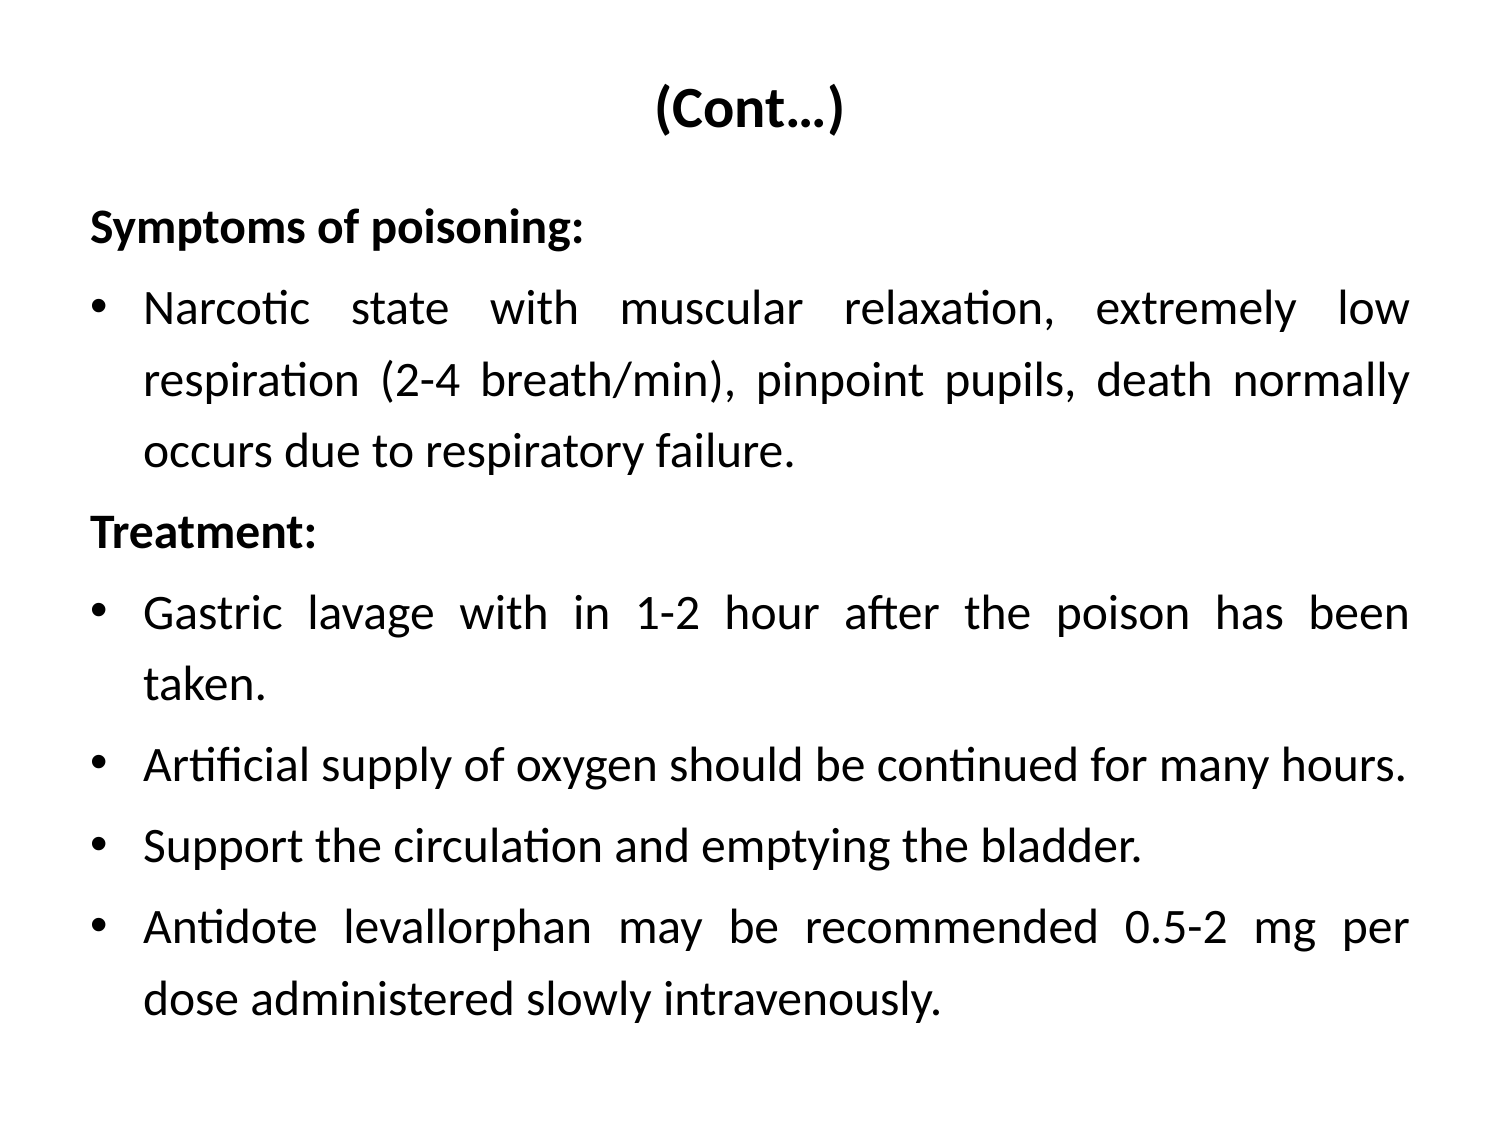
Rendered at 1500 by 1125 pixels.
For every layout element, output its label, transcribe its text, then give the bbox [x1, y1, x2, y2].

title (Cont…) [75, 45, 1425, 163]
list Symptoms of poisoning: Narcotic state with muscular relaxation, extremely low respiration (2-4 breath/min), pinpoint pupils, death normally occurs due to respiratory failure. Treatment: Gastric lavage with in 1-2 hour after the poison has been taken. Artificial supply of oxygen should be continued for many hours. Support the circulation and emptying the bladder. Antidote levallorphan may be recommended 0.5-2 mg per dose administered slowly intravenously. [75, 174, 1425, 1100]
